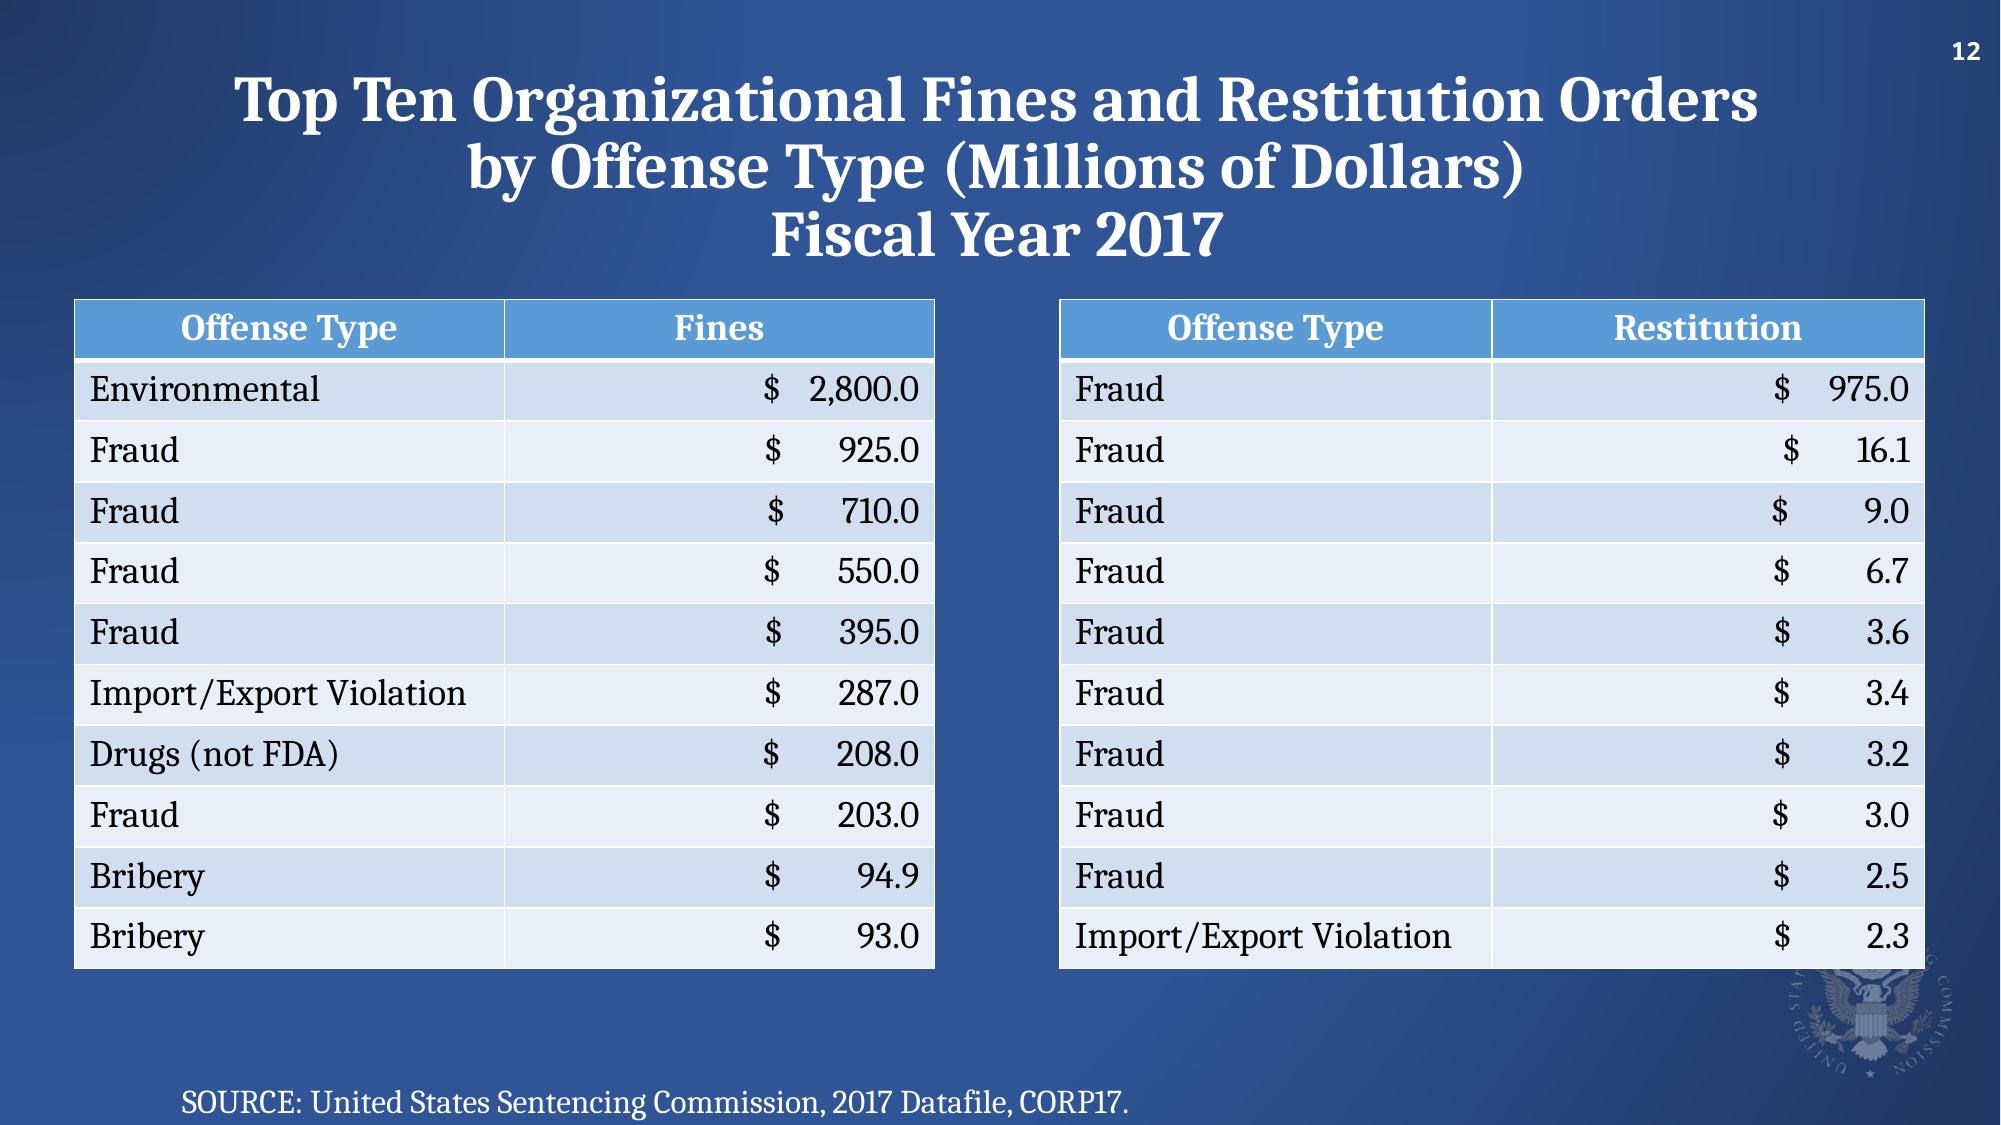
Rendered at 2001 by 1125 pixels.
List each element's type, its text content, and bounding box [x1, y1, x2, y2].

table_cell Fraud [1061, 483, 1491, 542]
table_cell $ 93.0 [505, 909, 934, 968]
table_cell Drugs (not FDA) [75, 726, 504, 785]
table_cell $ 3.2 [1493, 726, 1924, 785]
table_cell $ 16.1 [1493, 422, 1924, 481]
table_cell $ 203.0 [505, 787, 934, 846]
title Top Ten Organizational Fines and Restitution Orders by Offense Type (Millions of Dollars) Fiscal Year 2017 [0, 59, 1996, 278]
table_cell Fraud [1061, 726, 1491, 785]
table_cell $ 710.0 [505, 483, 934, 542]
table_cell $ 3.4 [1493, 665, 1924, 724]
table_cell Fraud [75, 604, 504, 664]
table_header Offense Type [75, 300, 504, 358]
table_cell Fraud [1061, 422, 1491, 481]
text_box SOURCE: United States Sentencing Commission, 2017 Datafile, CORP17. [167, 1077, 1813, 1125]
table_cell $ 3.0 [1493, 787, 1924, 846]
table_cell $ 2,800.0 [505, 363, 934, 420]
table_cell Fraud [75, 483, 504, 542]
table_cell Fraud [1061, 604, 1491, 664]
table_cell $ 2.5 [1493, 848, 1924, 907]
table_cell Fraud [1061, 544, 1491, 603]
table_cell $ 208.0 [505, 726, 934, 785]
table_cell Fraud [1061, 848, 1491, 907]
table_cell Fraud [1061, 665, 1491, 724]
table_cell $ 975.0 [1493, 363, 1924, 420]
table_cell Import/Export Violation [1061, 909, 1491, 968]
table_cell Fraud [75, 422, 504, 481]
table_cell Fraud [75, 787, 504, 846]
table_cell $ 3.6 [1493, 604, 1924, 664]
table_cell $ 550.0 [505, 544, 934, 603]
table_header Fines [505, 300, 934, 358]
picture [0, 0, 2001, 1125]
table_cell $ 9.0 [1493, 483, 1924, 542]
table_cell Import/Export Violation [75, 665, 504, 724]
table_header Offense Type [1061, 300, 1491, 358]
table_cell $ 925.0 [505, 422, 934, 481]
table_cell $ 395.0 [505, 604, 934, 664]
table_cell $ 6.7 [1493, 544, 1924, 603]
table_cell Fraud [75, 544, 504, 603]
table_cell Environmental [75, 363, 504, 420]
table_header Restitution [1493, 300, 1924, 358]
table_cell $ 2.3 [1493, 909, 1924, 968]
table_cell $ 94.9 [505, 848, 934, 907]
table_cell Fraud [1061, 787, 1491, 846]
table_cell Fraud [1061, 363, 1491, 420]
table_cell $ 287.0 [505, 665, 934, 724]
table_cell Bribery [75, 848, 504, 907]
table_cell Bribery [75, 909, 504, 968]
